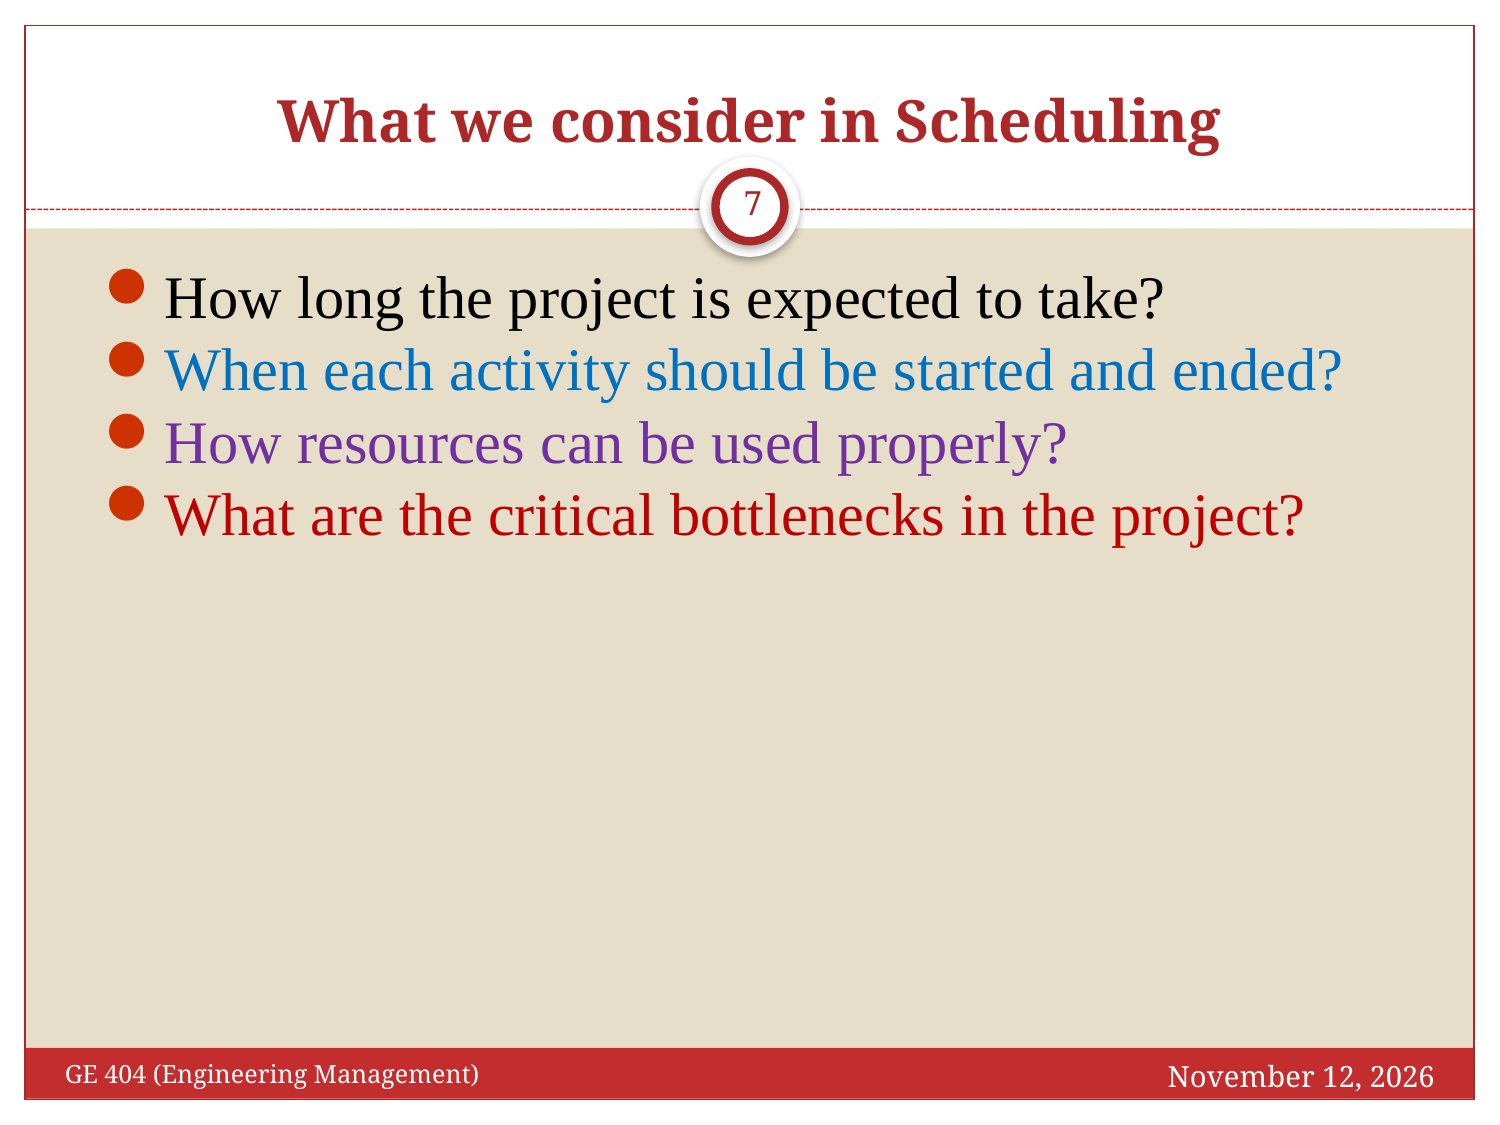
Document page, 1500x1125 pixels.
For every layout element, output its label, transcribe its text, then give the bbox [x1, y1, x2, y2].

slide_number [950, 1050, 1450, 1111]
slide_number 7 [715, 168, 791, 241]
footer GE 404 (Engineering Management) [50, 1051, 638, 1112]
title What we consider in Scheduling [49, 37, 1450, 162]
list How long the project is expected to take? When each activity should be started and ended? How resources can be used properly? What are the critical bottlenecks in the project? [49, 250, 1445, 1001]
